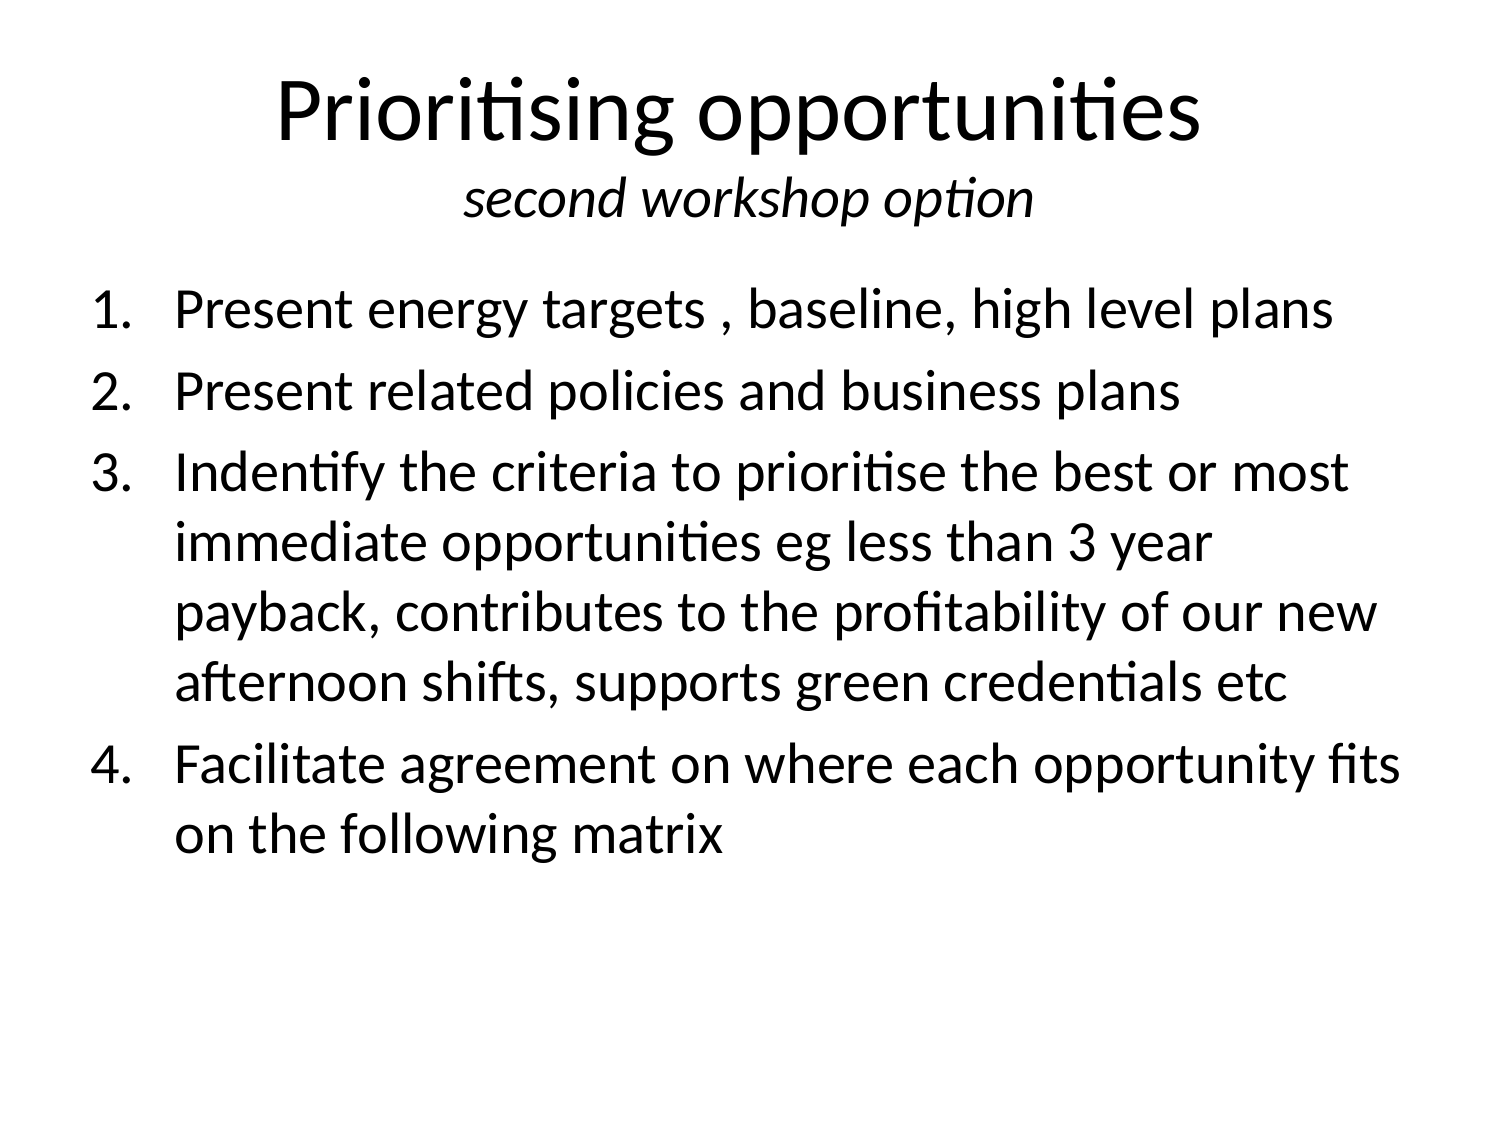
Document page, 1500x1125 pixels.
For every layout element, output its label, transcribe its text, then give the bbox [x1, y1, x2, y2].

list Present energy targets , baseline, high level plans Present related policies and business plans Indentify the criteria to prioritise the best or most immediate opportunities eg less than 3 year payback, contributes to the profitability of our new afternoon shifts, supports green credentials etc Facilitate agreement on where each opportunity fits on the following matrix [75, 262, 1425, 1005]
title Prioritising opportunities second workshop option [75, 45, 1425, 233]
